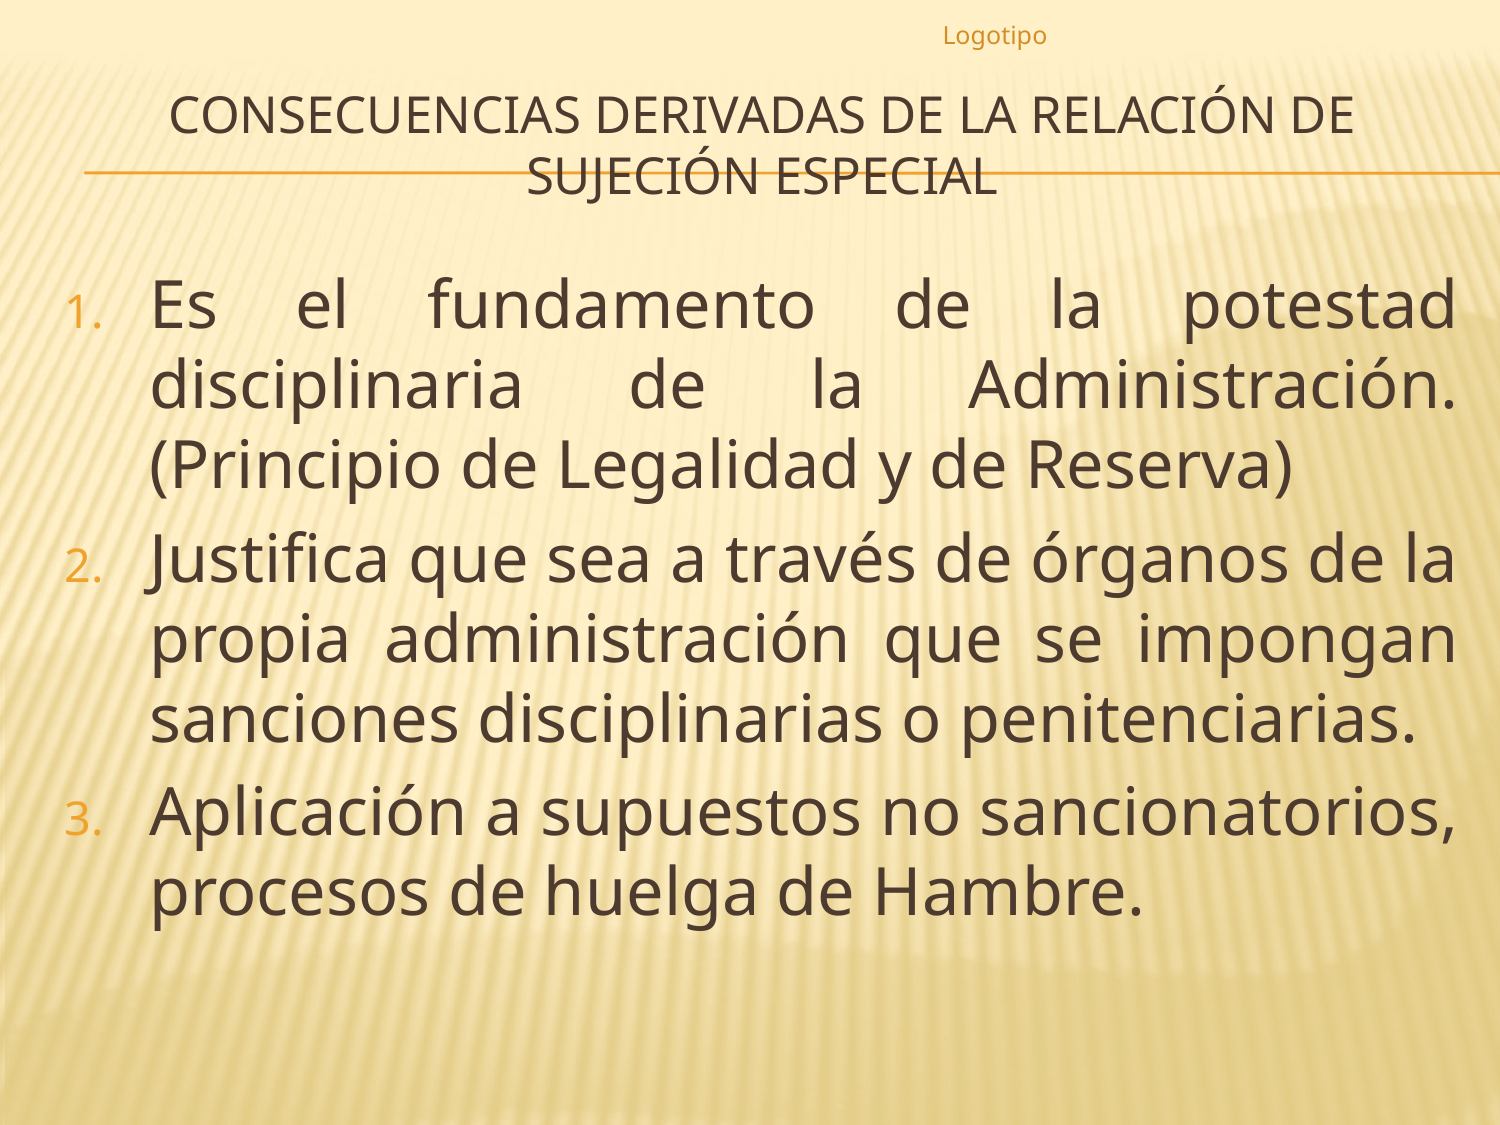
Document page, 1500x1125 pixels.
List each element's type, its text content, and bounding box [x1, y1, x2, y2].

footer Logotipo [587, 12, 1063, 60]
list Es el fundamento de la potestad disciplinaria de la Administración. (Principio de Legalidad y de Reserva) Justifica que sea a través de órganos de la propia administración que se impongan sanciones disciplinarias o penitenciarias. Aplicación a supuestos no sancionatorios, procesos de huelga de Hambre. [50, 254, 1475, 998]
title CONSECUENCIAS DERIVADAS DE LA RELACIÓN DE Sujeción Especial [50, 75, 1475, 213]
